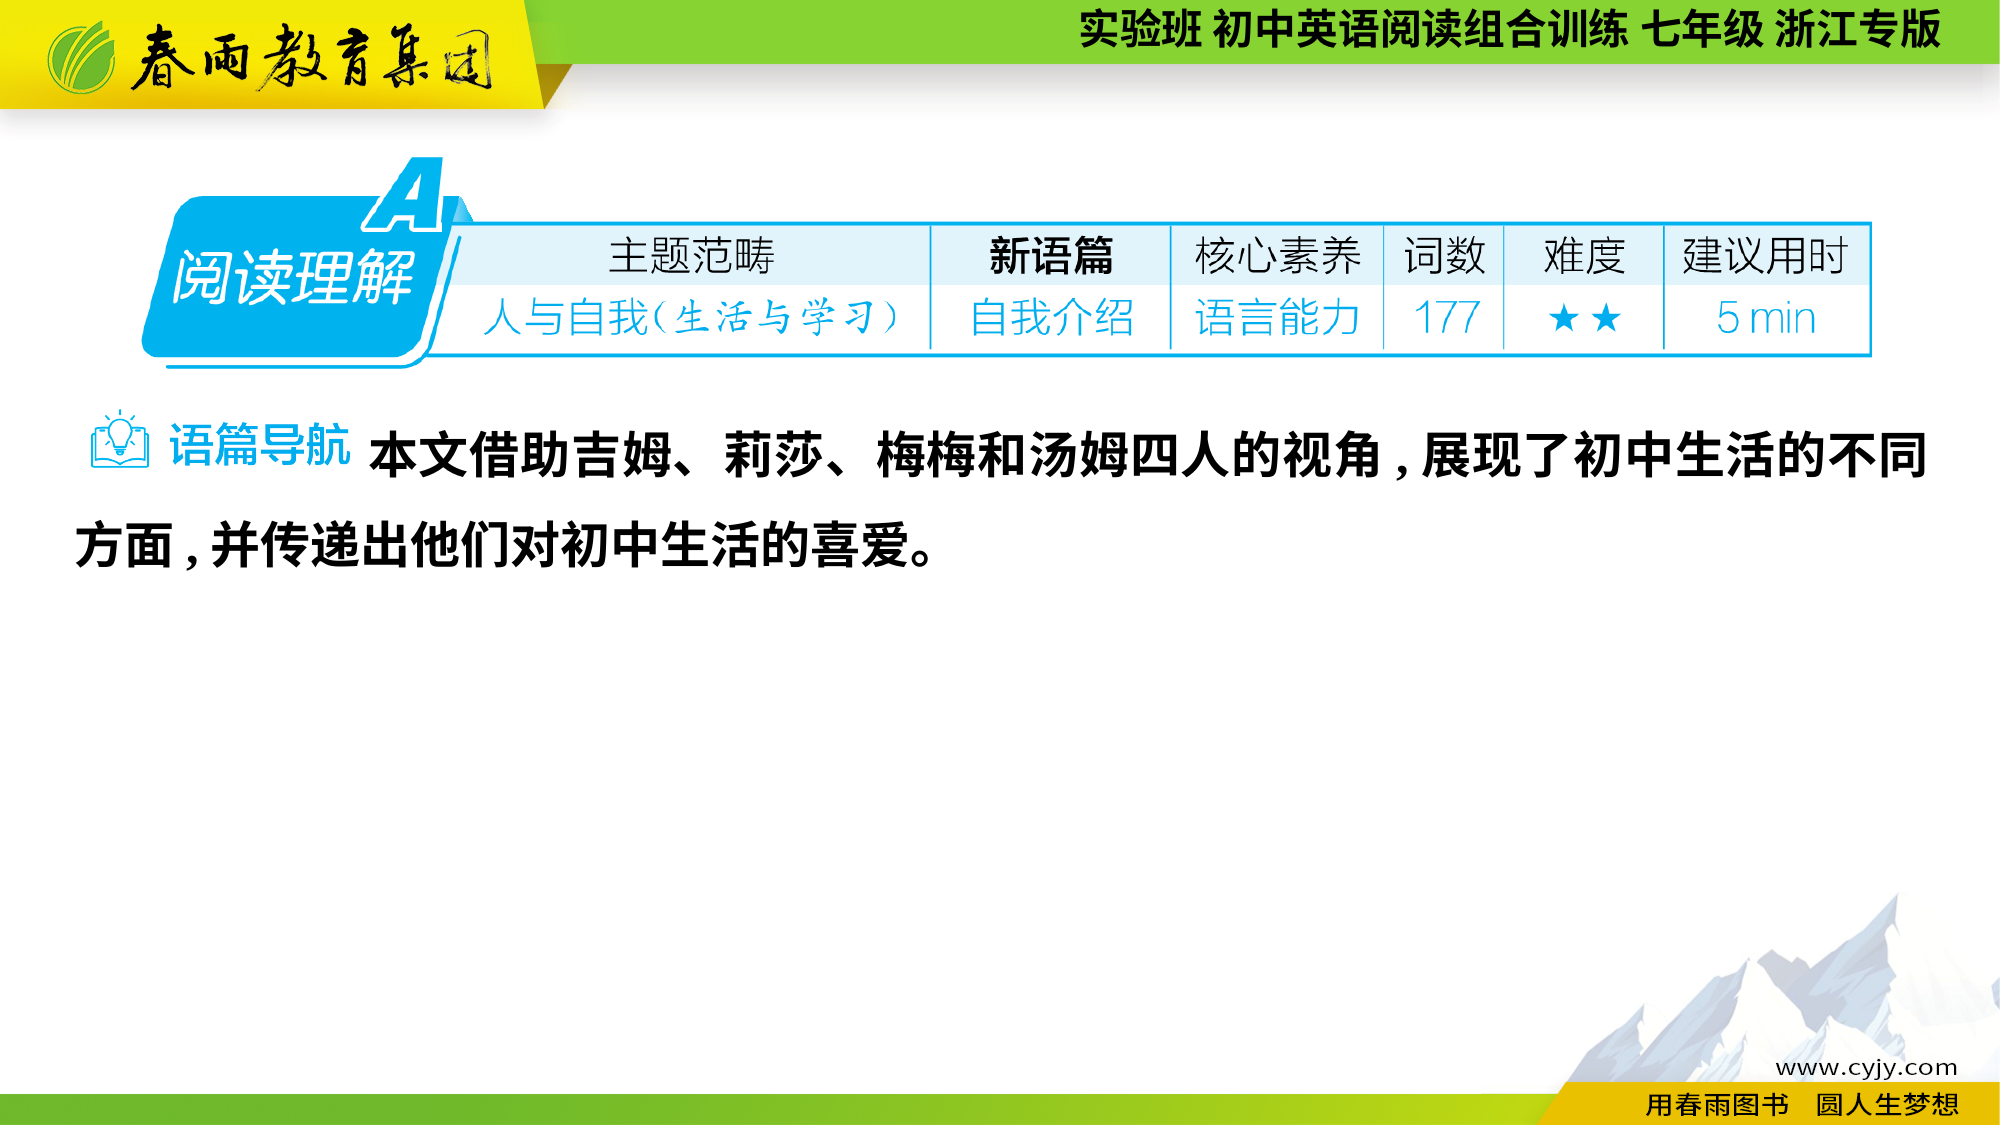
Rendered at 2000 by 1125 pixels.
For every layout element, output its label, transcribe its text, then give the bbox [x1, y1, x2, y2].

picture [0, 0, 2000, 1125]
list 本文借助吉姆、莉莎、梅梅和汤姆四人的视角,展现了初中生活的不同方面,并传递出他们对初中生活的喜爱。 [59, 385, 1944, 572]
